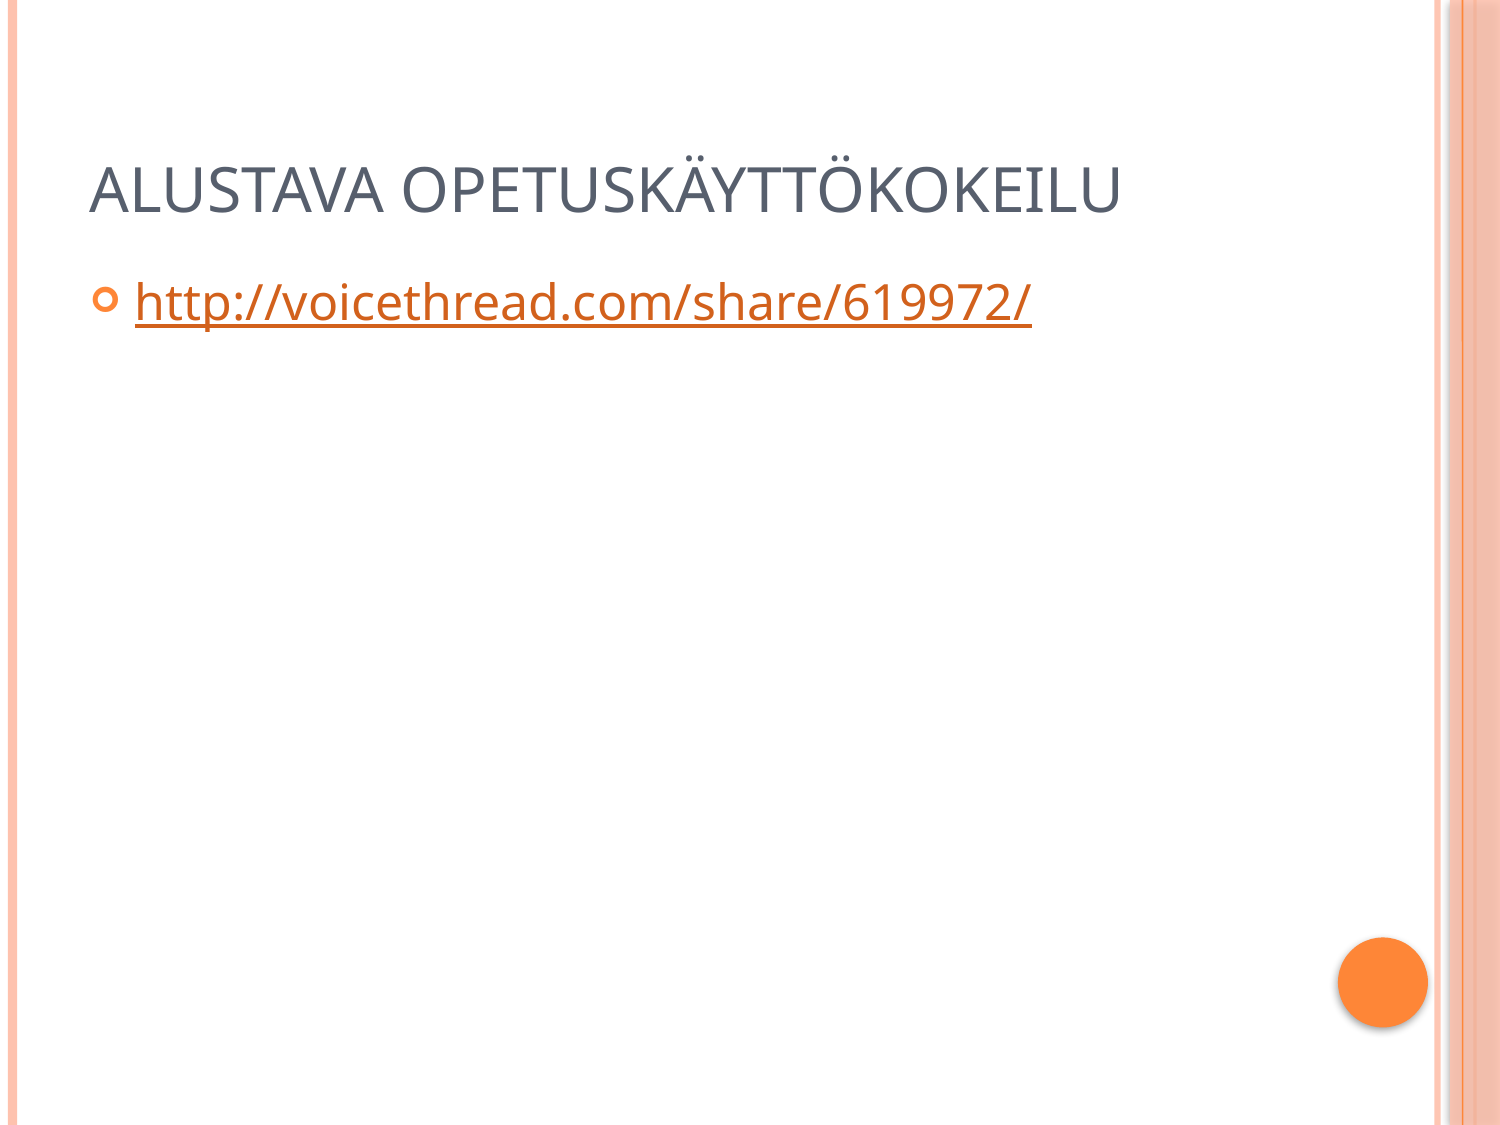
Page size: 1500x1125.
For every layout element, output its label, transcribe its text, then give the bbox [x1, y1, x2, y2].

list http://voicethread.com/share/619972/ [75, 262, 1300, 1062]
title Alustava opetuskäyttökokeilu [75, 45, 1300, 233]
